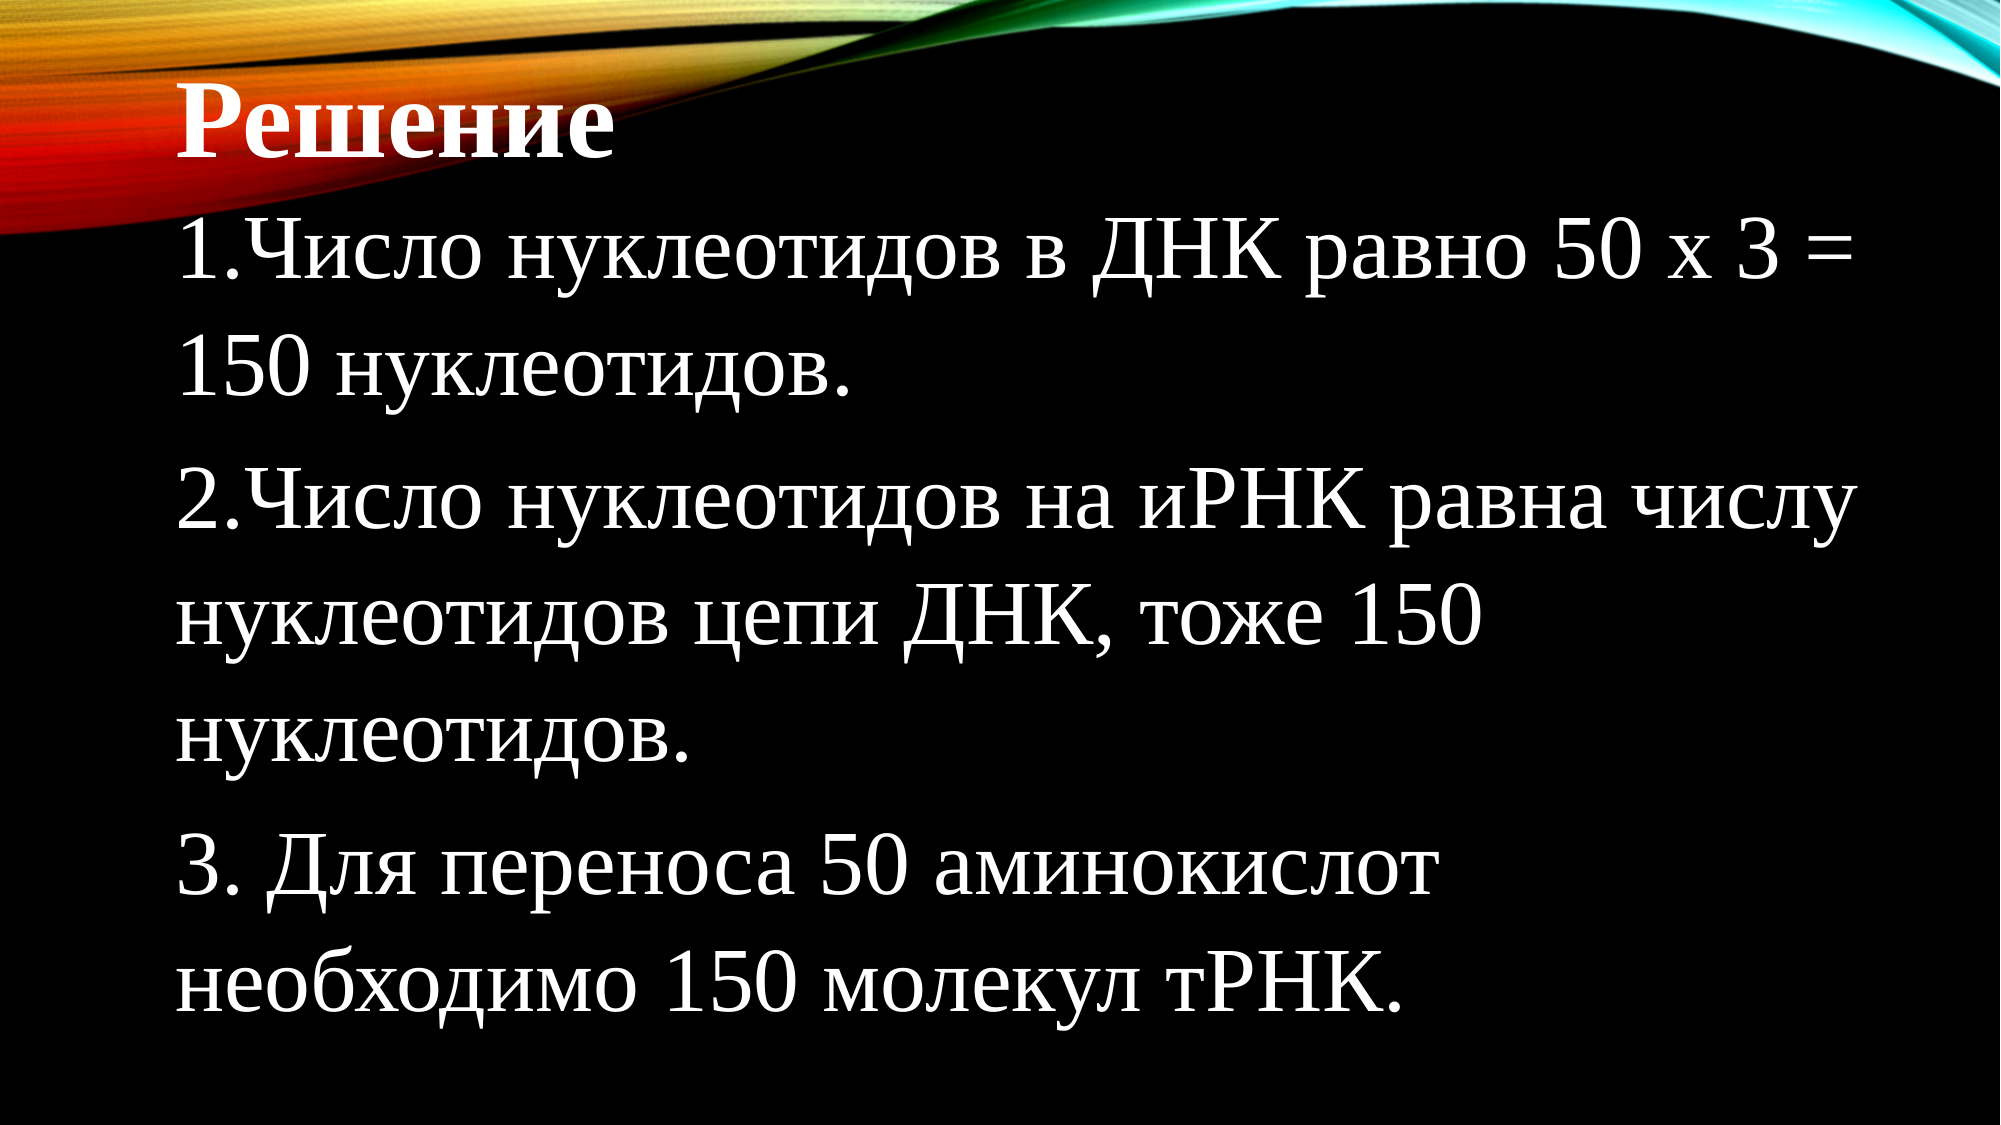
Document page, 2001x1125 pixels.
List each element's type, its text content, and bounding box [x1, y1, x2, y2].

text_box Решение 1.Число нуклеотидов в ДНК равно 50 х 3 = 150 нуклеотидов. 2.Число нуклеотидов на иРНК равна числу нуклеотидов цепи ДНК, тоже 150 нуклеотидов. 3. Для переноса 50 аминокислот необходимо 150 молекул тРНК. [160, 38, 1902, 1037]
picture [0, 0, 2000, 237]
